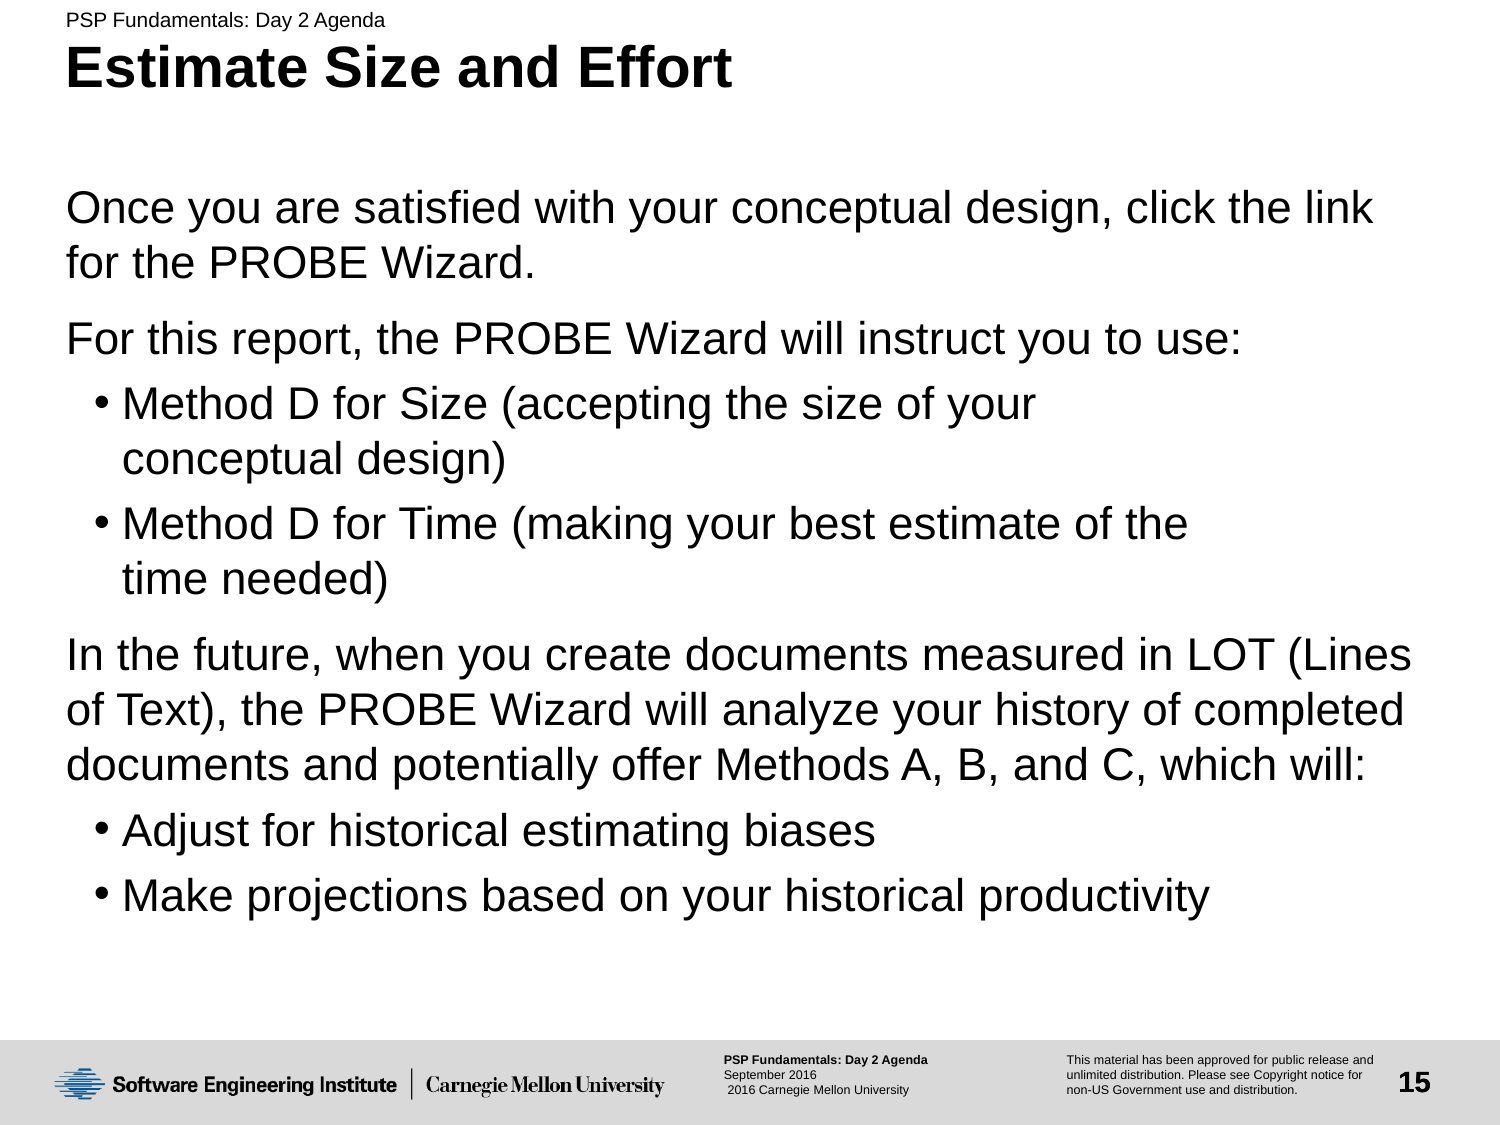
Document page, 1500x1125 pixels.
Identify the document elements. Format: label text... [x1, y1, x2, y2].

title Estimate Size and Effort [65, 37, 1430, 148]
picture [46, 1061, 673, 1104]
list Once you are satisfied with your conceptual design, click the link for the PROBE Wizard. For this report, the PROBE Wizard will instruct you to use: Method D for Size (accepting the size of your conceptual design) Method D for Time (making your best estimate of the time needed) In the future, when you create documents measured in LOT (Lines of Text), the PROBE Wizard will analyze your history of completed documents and potentially offer Methods A, B, and C, which will: Adjust for historical estimating biases Make projections based on your historical productivity [65, 177, 1431, 1000]
